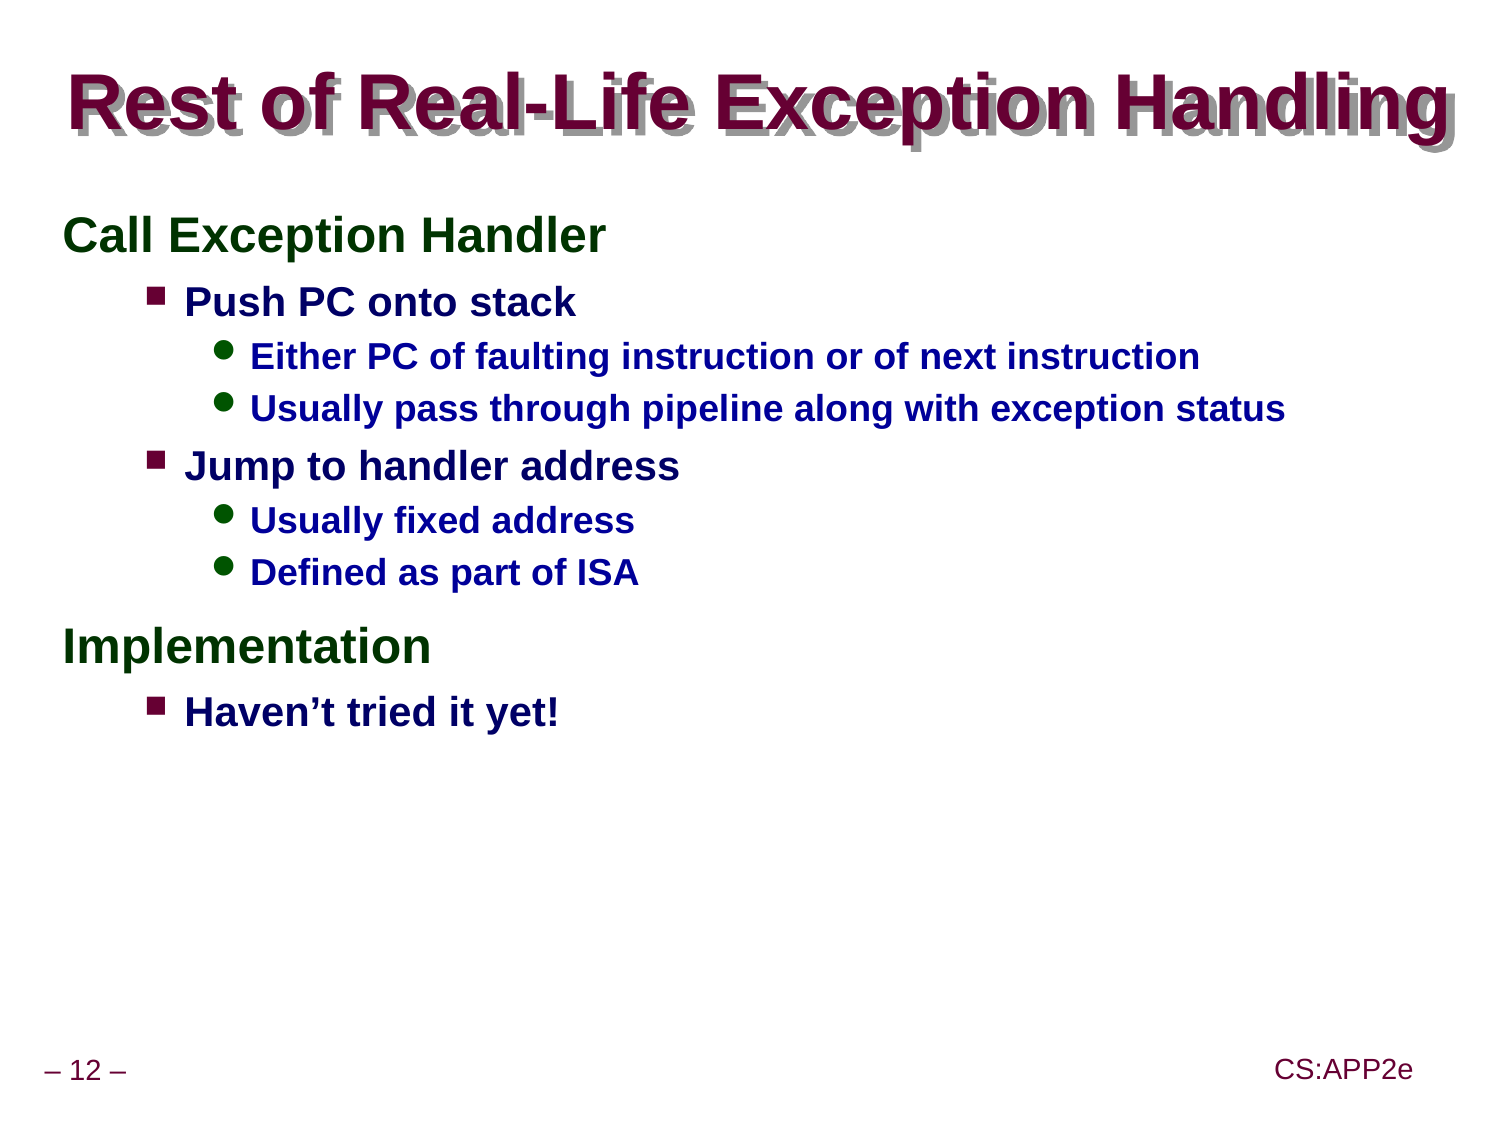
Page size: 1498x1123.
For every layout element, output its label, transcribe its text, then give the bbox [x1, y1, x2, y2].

list Call Exception Handler Push PC onto stack Either PC of faulting instruction or of next instruction Usually pass through pipeline along with exception status Jump to handler address Usually fixed address Defined as part of ISA Implementation Haven’t tried it yet! [47, 199, 1409, 1056]
title Rest of Real-Life Exception Handling [66, 40, 1495, 169]
